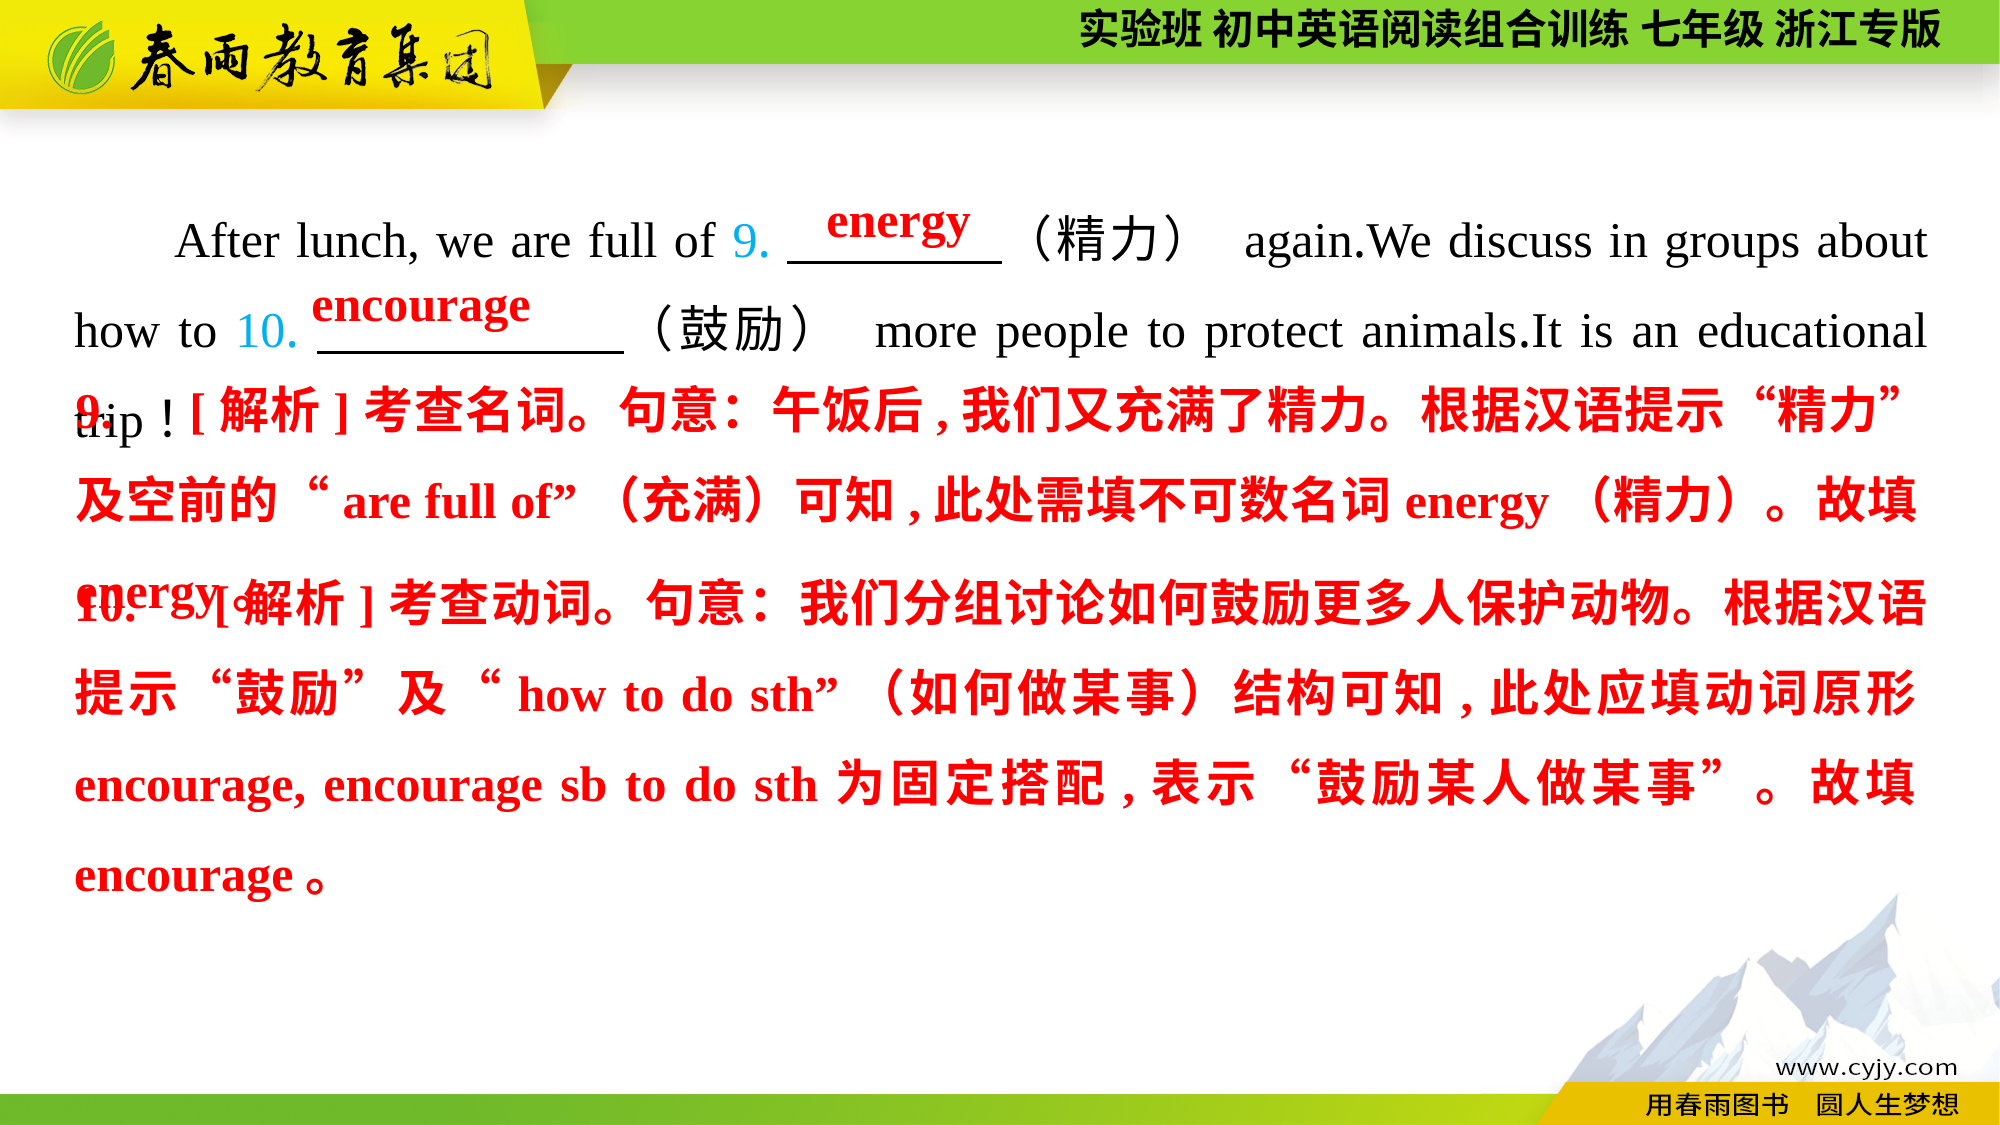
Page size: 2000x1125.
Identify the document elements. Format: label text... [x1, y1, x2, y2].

text_box 10. [解析]考查动词。句意：我们分组讨论如何鼓励更多人保护动物。根据汉语提示“鼓励”及“how to do sth”（如何做某事）结构可知,此处应填动词原形encourage, encourage sb to do sth为固定搭配,表示“鼓励某人做某事”。故填encourage。 [59, 534, 1944, 910]
text_box energy [811, 180, 986, 255]
list After lunch, we are full of 9. （精力） again.We discuss in groups about how to 10. （鼓励） more people to protect animals.It is an educational trip！ [59, 169, 1944, 356]
text_box encourage [296, 264, 546, 340]
picture [0, 0, 2000, 1125]
text_box 9. [解析]考查名词。句意：午饭后,我们又充满了精力。根据汉语提示“精力”及空前的“are full of”（充满）可知,此处需填不可数名词energy（精力）。故填energy。 [60, 340, 1945, 626]
